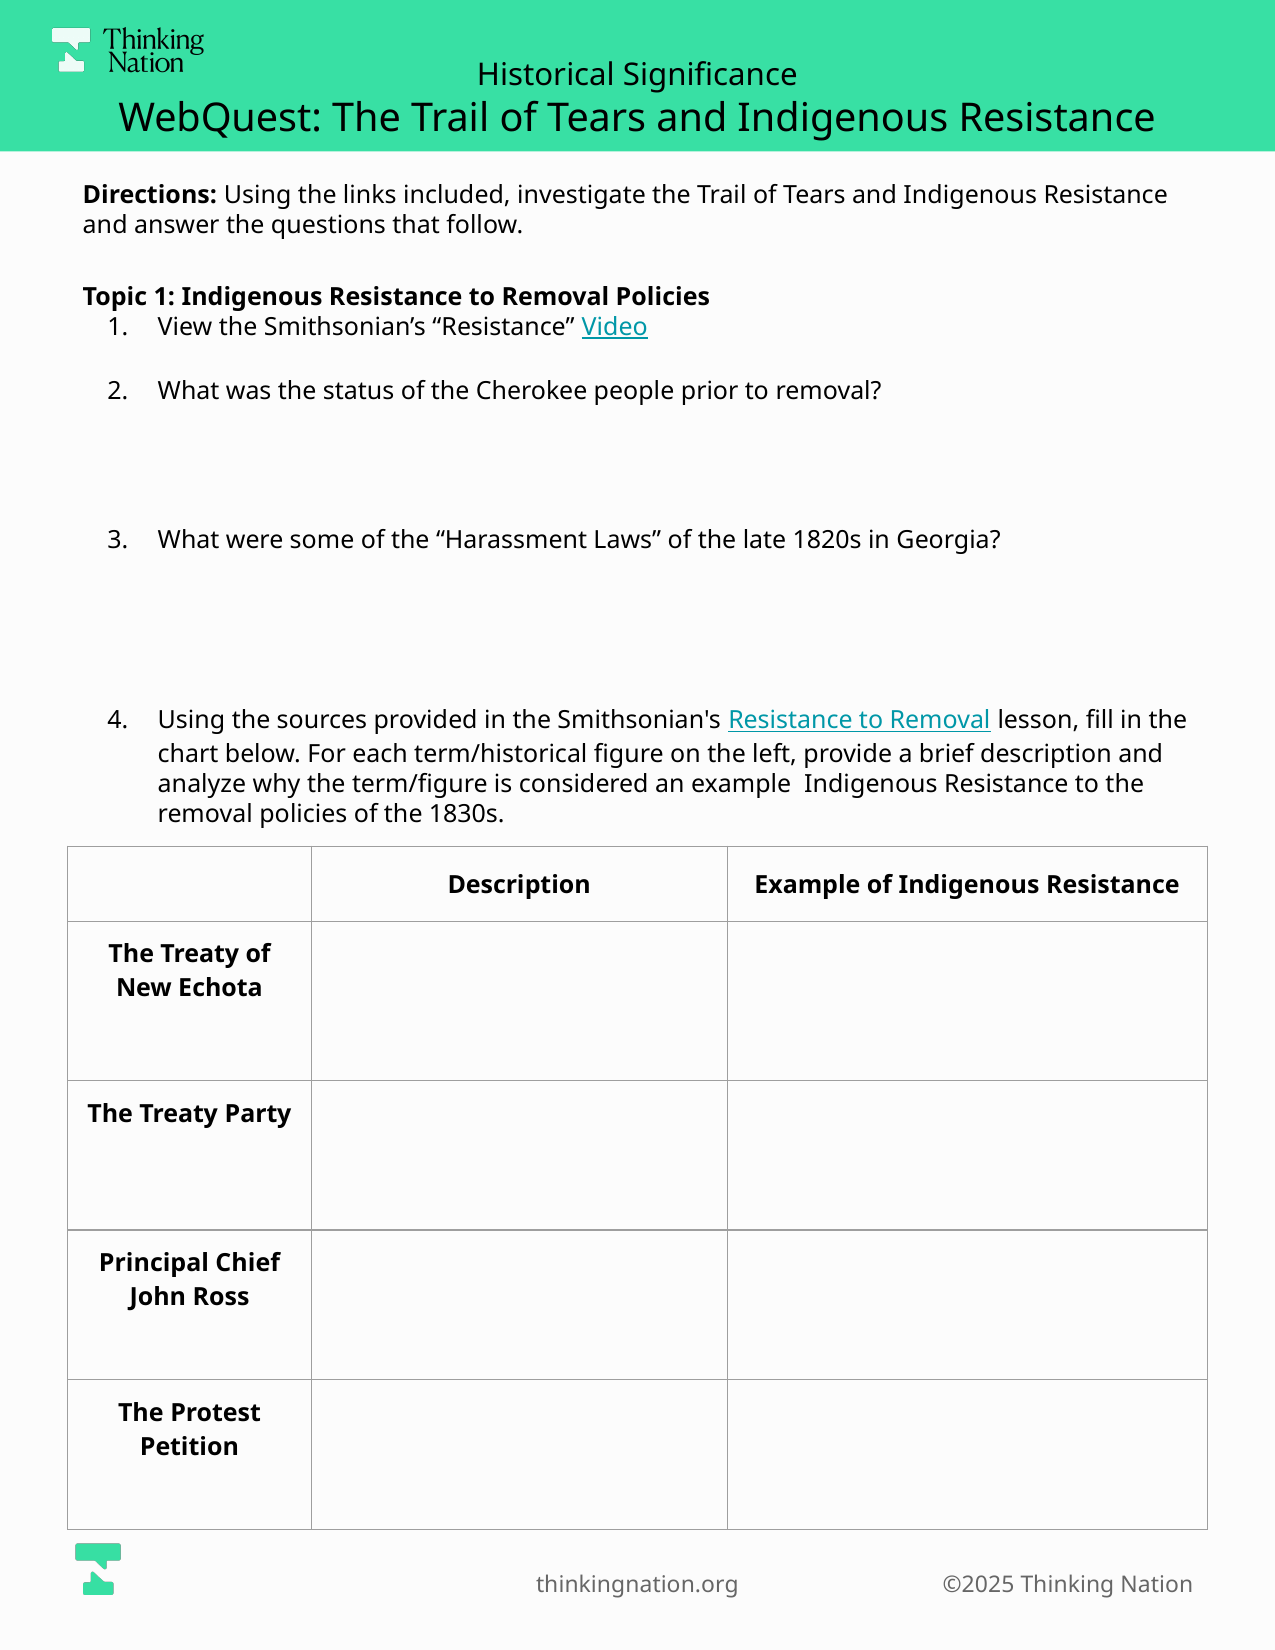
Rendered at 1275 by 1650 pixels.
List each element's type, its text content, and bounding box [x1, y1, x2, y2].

text_box ©2025 Thinking Nation [907, 1553, 1210, 1605]
picture [35, 13, 210, 87]
table_cell The Protest Petition [68, 1380, 311, 1529]
table_cell [728, 1081, 1207, 1229]
table_cell [728, 1231, 1207, 1379]
table_header [68, 847, 311, 921]
table_header Example of Indigenous Resistance [728, 847, 1207, 921]
text_box Topic 1: Indigenous Resistance to Removal Policies View the Smithsonian’s “Resistance” Video What was the status of the Cherokee people prior to removal? What were some of the “Harassment Laws” of the late 1820s in Georgia? Using the sources provided in the Smithsonian's Resistance to Removal lesson, fill in the chart below. For each term/historical figure on the left, provide a brief description and analyze why the term/figure is considered an example Indigenous Resistance to the removal policies of the 1830s. [67, 265, 1208, 843]
table_cell [312, 1380, 727, 1529]
table_cell [312, 922, 727, 1080]
table_cell The Treaty Party [68, 1081, 311, 1229]
table_cell The Treaty of New Echota [68, 922, 311, 1080]
table_cell [312, 1231, 727, 1379]
picture [62, 1533, 134, 1605]
text_box Directions: Using the links included, investigate the Trail of Tears and Indigenous Resistance and answer the questions that follow. [67, 163, 1208, 254]
table_cell Principal Chief John Ross [68, 1231, 311, 1379]
text_box Historical Significance WebQuest: The Trail of Tears and Indigenous Resistance [0, 0, 1275, 152]
table_header Description [312, 847, 727, 921]
table_cell [728, 1380, 1207, 1529]
table_cell [728, 922, 1207, 1080]
text_box thinkingnation.org [486, 1553, 789, 1605]
table_cell [312, 1081, 727, 1229]
